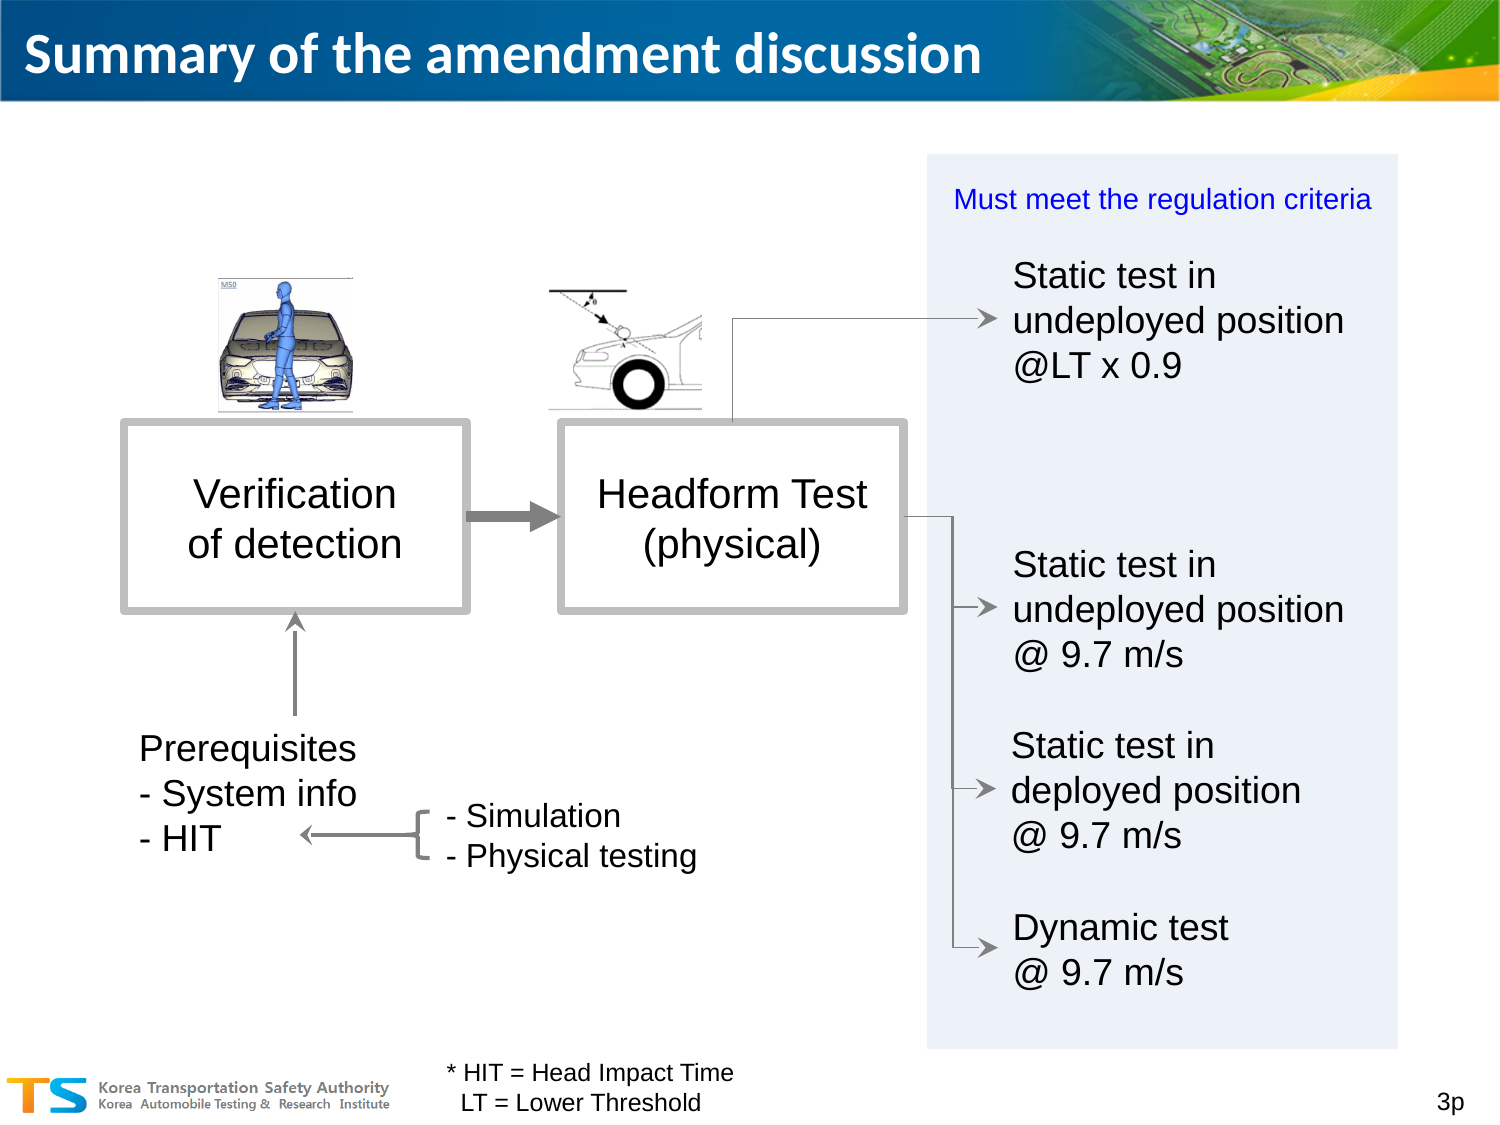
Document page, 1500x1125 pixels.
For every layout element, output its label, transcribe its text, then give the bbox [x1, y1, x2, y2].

text_box Headform Test (physical) [559, 420, 906, 613]
text_box 3p [1400, 1079, 1500, 1123]
text_box Dynamic test @ 9.7 m/s [998, 895, 1400, 1000]
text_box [405, 786, 774, 883]
text_box [925, 956, 1400, 1051]
text_box Verification of detection [122, 420, 469, 613]
picture [0, 0, 1500, 102]
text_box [813, 237, 917, 504]
text_box Must meet the regulation criteria [938, 172, 1388, 223]
picture [535, 277, 702, 414]
text_box Static test in undeployed position @LT x 0.9 [997, 243, 1400, 394]
text_box Prerequisites - System info - HIT [123, 716, 467, 866]
text_box Static test in deployed position @ 9.7 m/s [1004, 713, 1399, 864]
picture [218, 277, 354, 414]
text_box Static test in undeployed position @ 9.7 m/s [1004, 532, 1400, 682]
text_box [903, 516, 999, 949]
text_box [925, 152, 1400, 532]
text_box * HIT = Head Impact Time LT = Lower Threshold [431, 1049, 750, 1124]
picture [4, 1072, 399, 1120]
text_box [1004, 682, 1400, 895]
